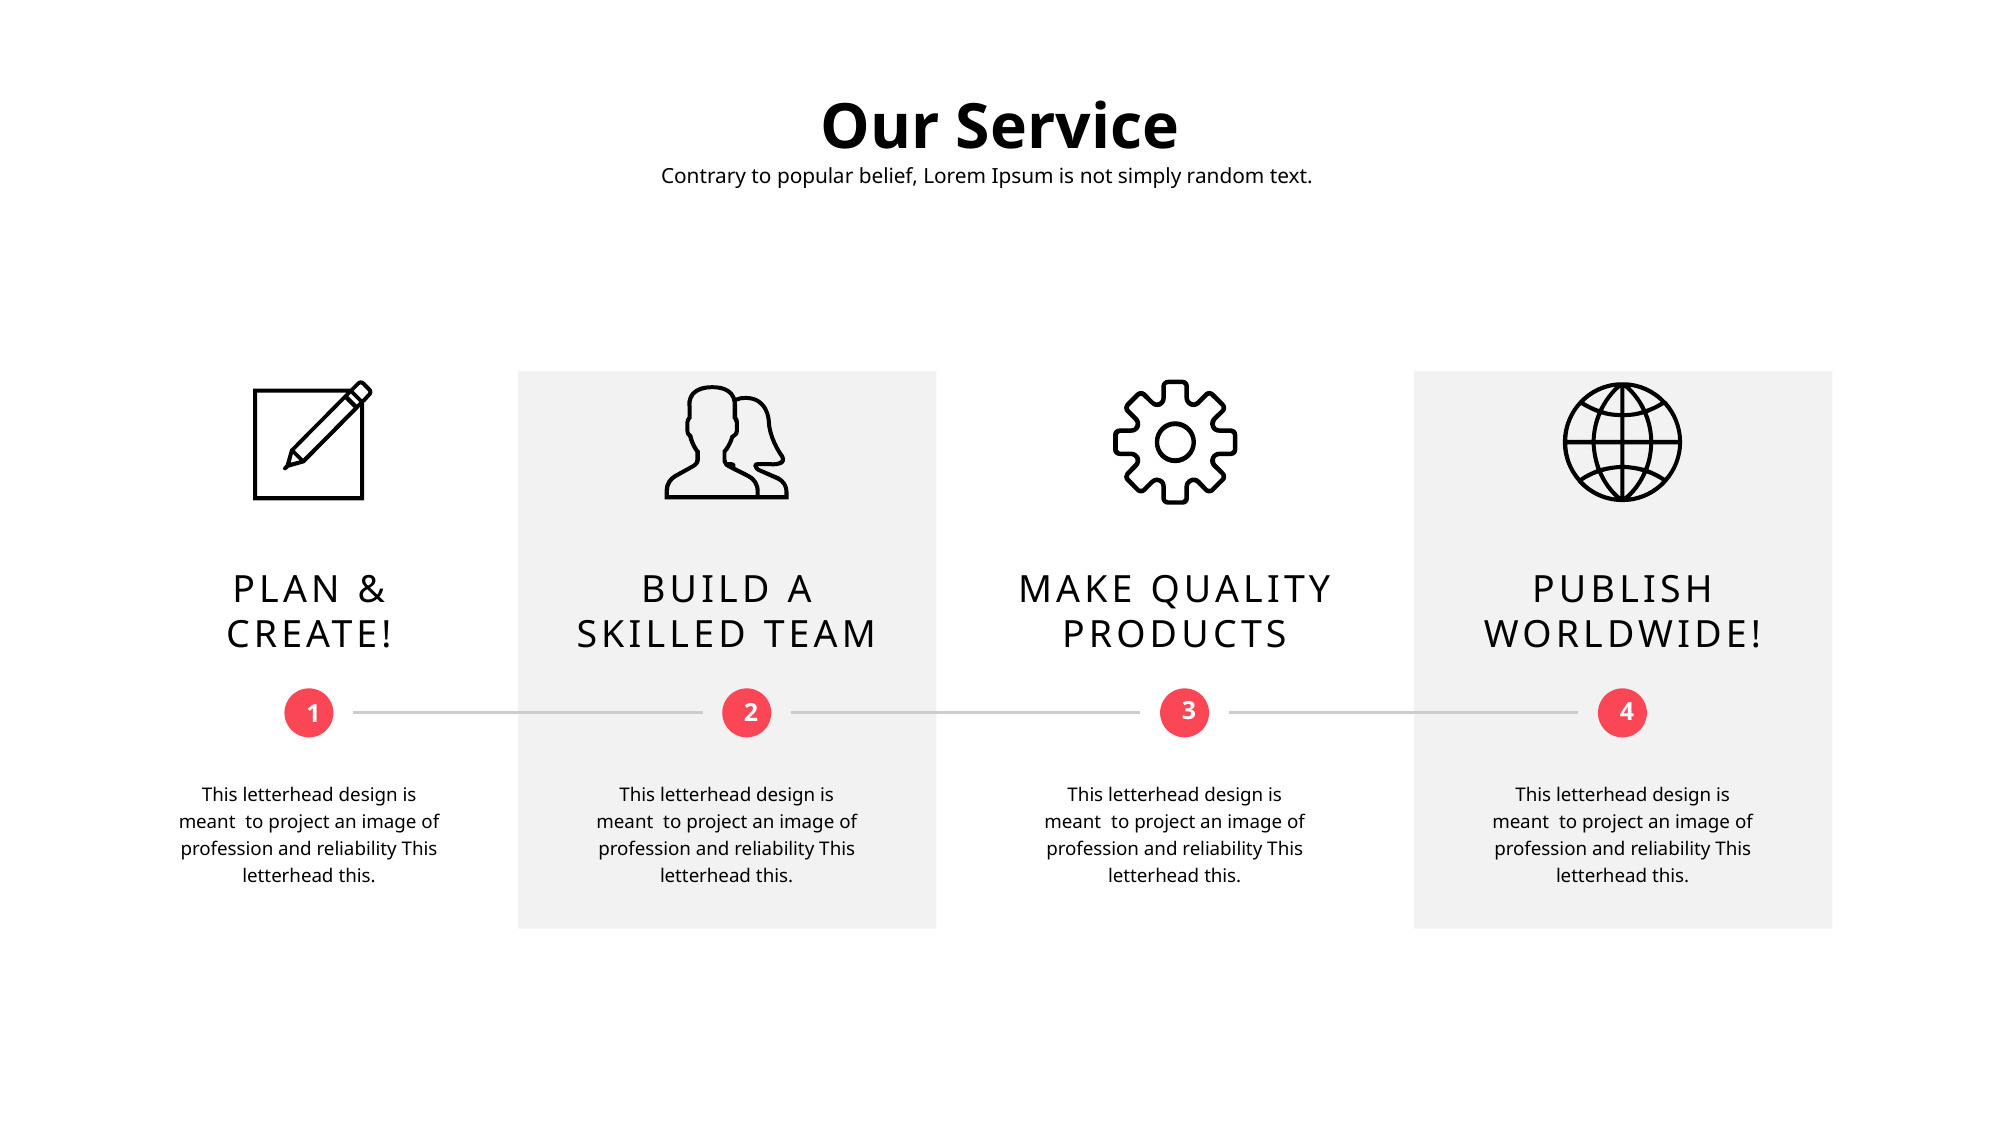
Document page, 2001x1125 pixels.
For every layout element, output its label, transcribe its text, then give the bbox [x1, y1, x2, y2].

subtitle Contrary to popular belief, Lorem Ipsum is not simply random text. [124, 157, 1850, 189]
title Our Service [137, 78, 1863, 179]
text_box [167, 370, 1833, 929]
